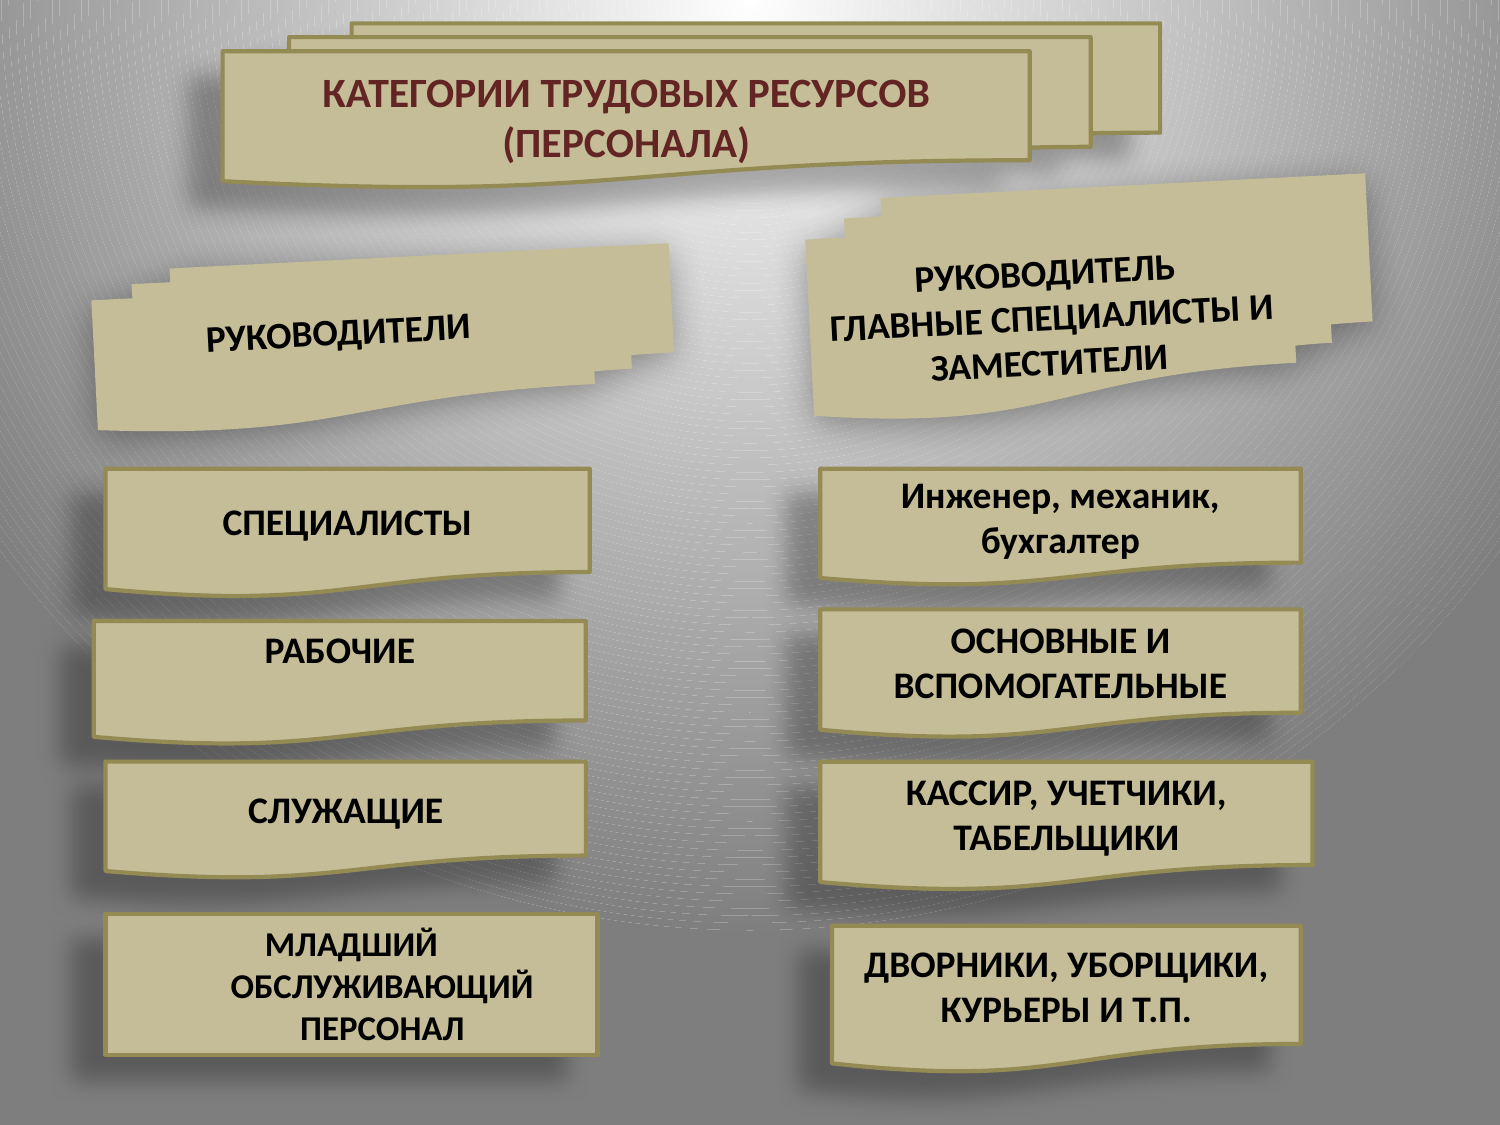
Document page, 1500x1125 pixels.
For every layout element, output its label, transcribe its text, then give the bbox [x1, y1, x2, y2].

text_box СЛУЖАЩИЕ [103, 759, 588, 880]
text_box Инженер, механик, бухгалтер [818, 466, 1303, 587]
text_box РАБОЧИЕ [91, 618, 588, 746]
list МЛАДШИЙ ОБСЛУЖИВАЮЩИЙ ПЕРСОНАЛ [103, 912, 600, 1057]
text_box РУКОВОДИТЕЛИ [89, 241, 677, 434]
text_box ОСНОВНЫЕ И ВСПОМОГАТЕЛЬНЫЕ [818, 607, 1303, 739]
text_box КАССИР, УЧЕТЧИКИ, ТАБЕЛЬЩИКИ [818, 759, 1315, 892]
text_box ДВОРНИКИ, УБОРЩИКИ, КУРЬЕРЫ И Т.П. [829, 923, 1303, 1074]
text_box СПЕЦИАЛИСТЫ [103, 466, 592, 599]
text_box РУКОВОДИТЕЛЬ ГЛАВНЫЕ СПЕЦИАЛИСТЫ И ЗАМЕСТИТЕЛИ [803, 171, 1375, 421]
text_box КАТЕГОРИИ ТРУДОВЫХ РЕСУРСОВ (ПЕРСОНАЛА) [220, 21, 1163, 190]
